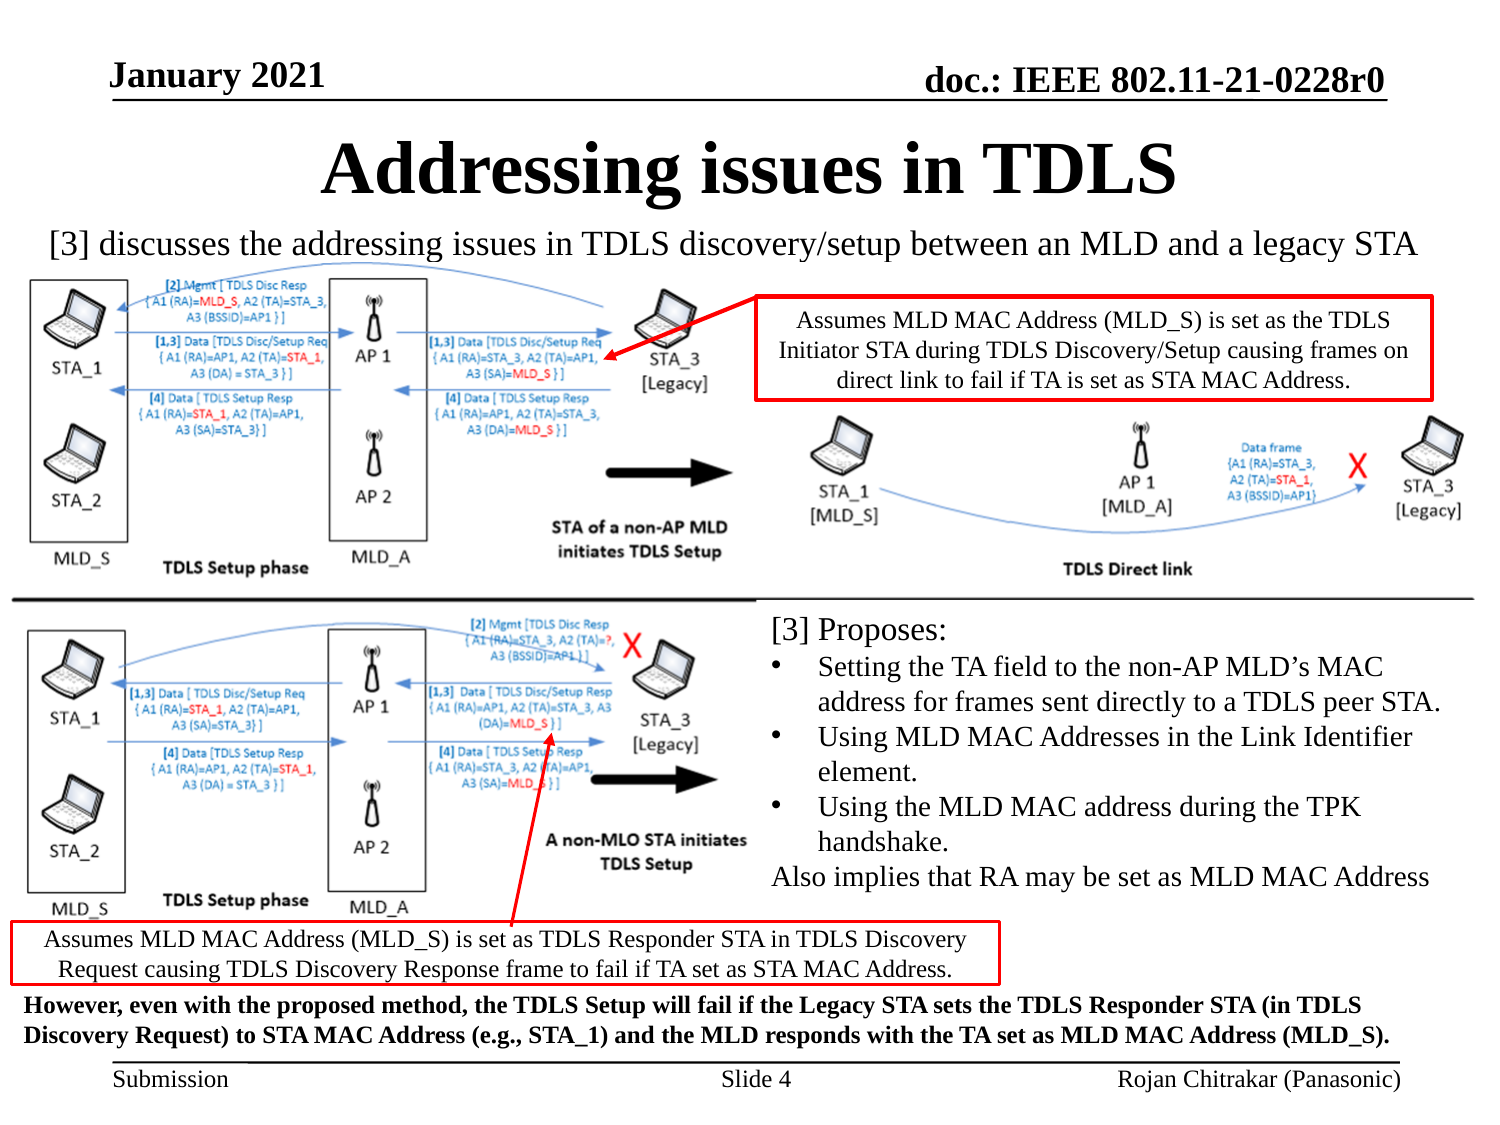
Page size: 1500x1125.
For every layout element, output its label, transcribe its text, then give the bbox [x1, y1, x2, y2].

text_box However, even with the proposed method, the TDLS Setup will fail if the Legacy STA sets the TDLS Responder STA (in TDLS Discovery Request) to STA MAC Address (e.g., STA_1) and the MLD responds with the TA set as MLD MAC Address (MLD_S). [9, 991, 1488, 1056]
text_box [11, 262, 1489, 985]
footer Rojan Chitrakar (Panasonic) [949, 1061, 1402, 1093]
slide_number Slide 4 [712, 1061, 800, 1093]
text_box [3] discusses the addressing issues in TDLS discovery/setup between an MLD and a legacy STA [24, 212, 1475, 260]
text_box Addressing issues in TDLS [0, 111, 1500, 225]
